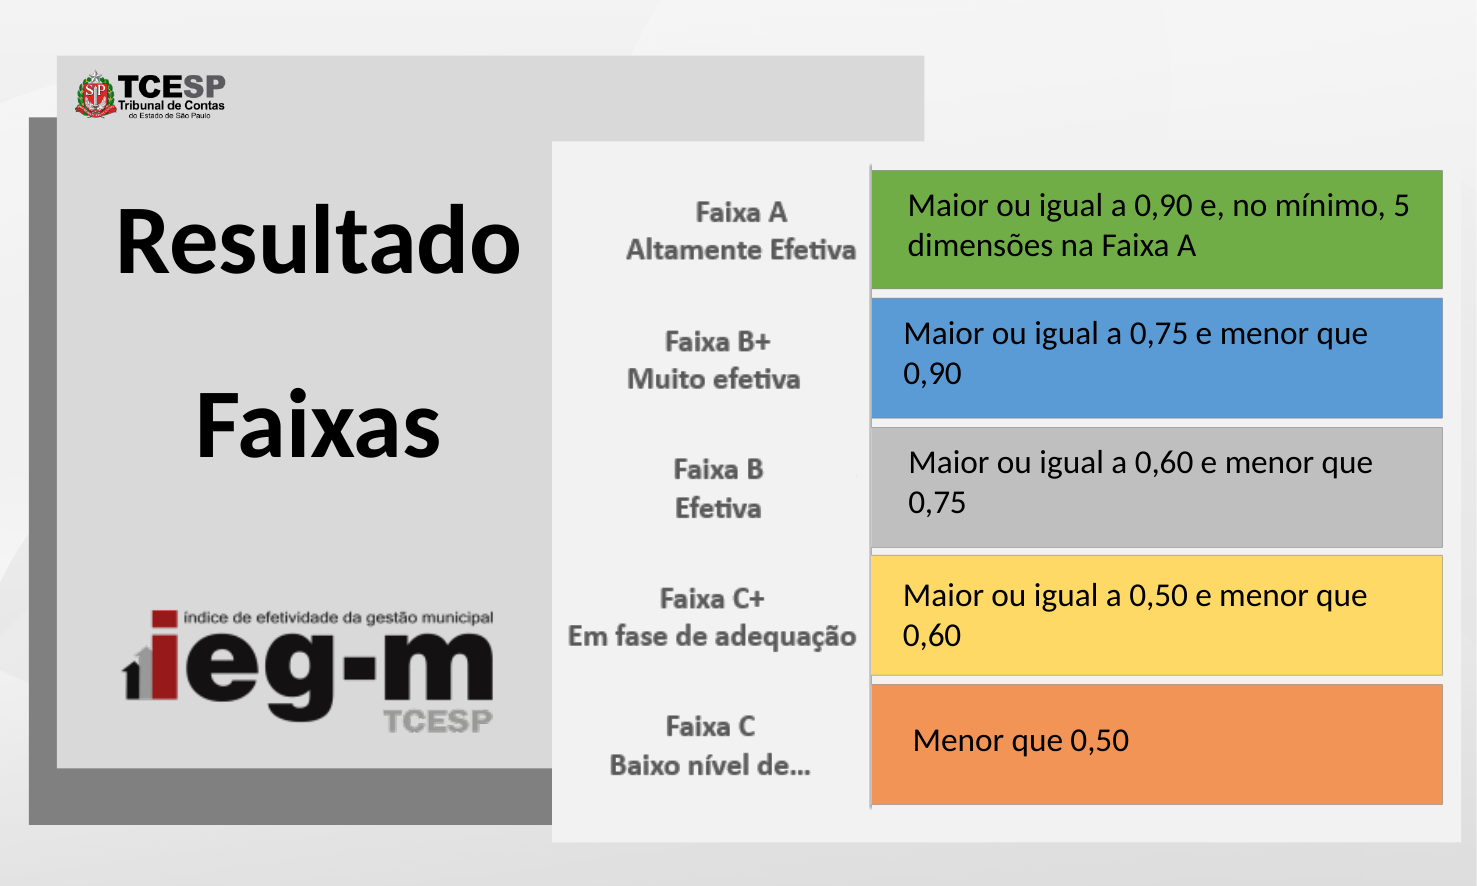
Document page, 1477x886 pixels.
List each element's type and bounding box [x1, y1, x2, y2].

text_box [28, 55, 1462, 866]
